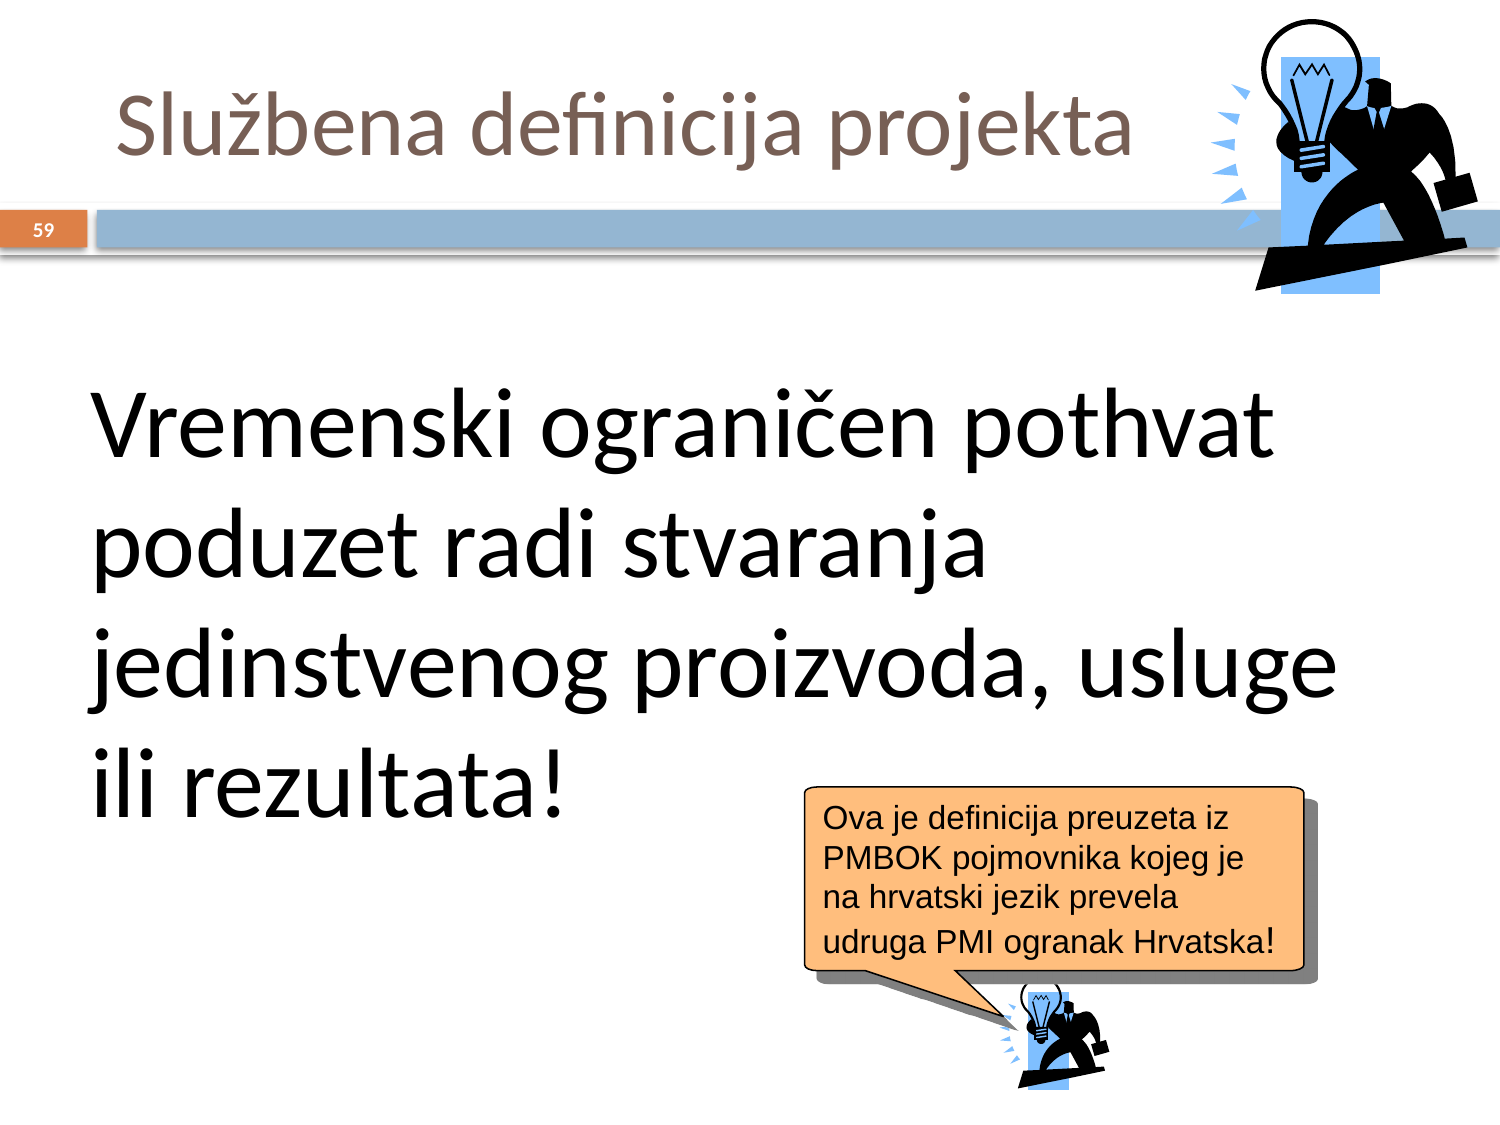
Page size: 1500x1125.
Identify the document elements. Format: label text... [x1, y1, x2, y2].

picture [1210, 18, 1479, 295]
slide_number 59 [0, 208, 88, 249]
picture [999, 976, 1110, 1091]
text_box Ova je definicija preuzeta iz PMBOK pojmovnika kojeg je na hrvatski jezik prevela udruga PMI ogranak Hrvatska! [804, 786, 1304, 1014]
title Službena definicija projekta [100, 37, 1204, 201]
list Vremenski ograničen pothvat poduzet radi stvaranja jedinstvenog proizvoda, usluge ili rezultata! [74, 349, 1426, 986]
